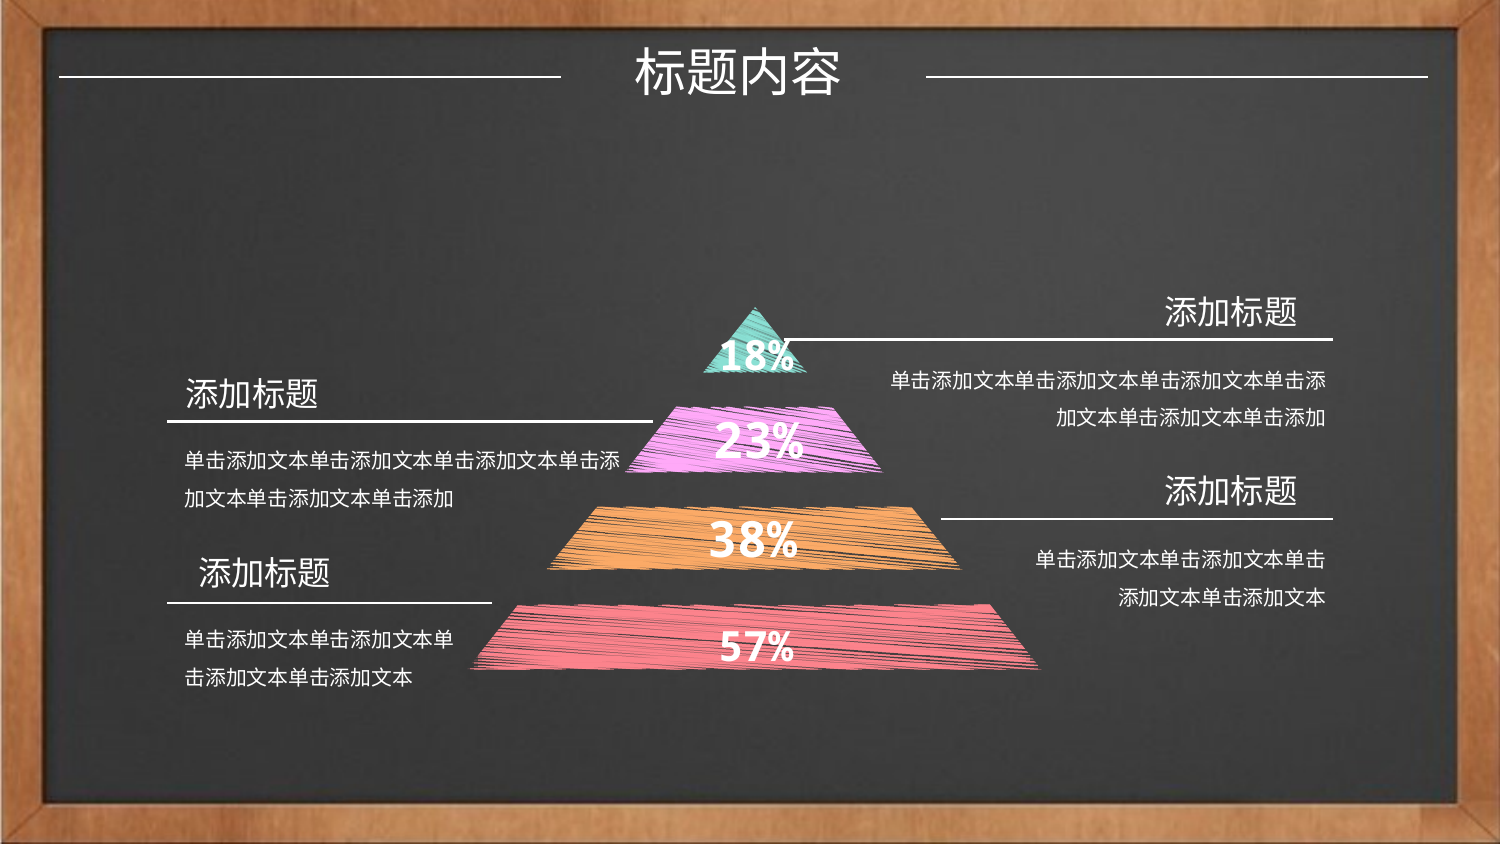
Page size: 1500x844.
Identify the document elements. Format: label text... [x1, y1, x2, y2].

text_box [466, 306, 1042, 678]
picture [0, 0, 1500, 844]
text_box 标题内容 [608, 32, 868, 110]
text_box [166, 365, 654, 694]
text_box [783, 283, 1341, 614]
